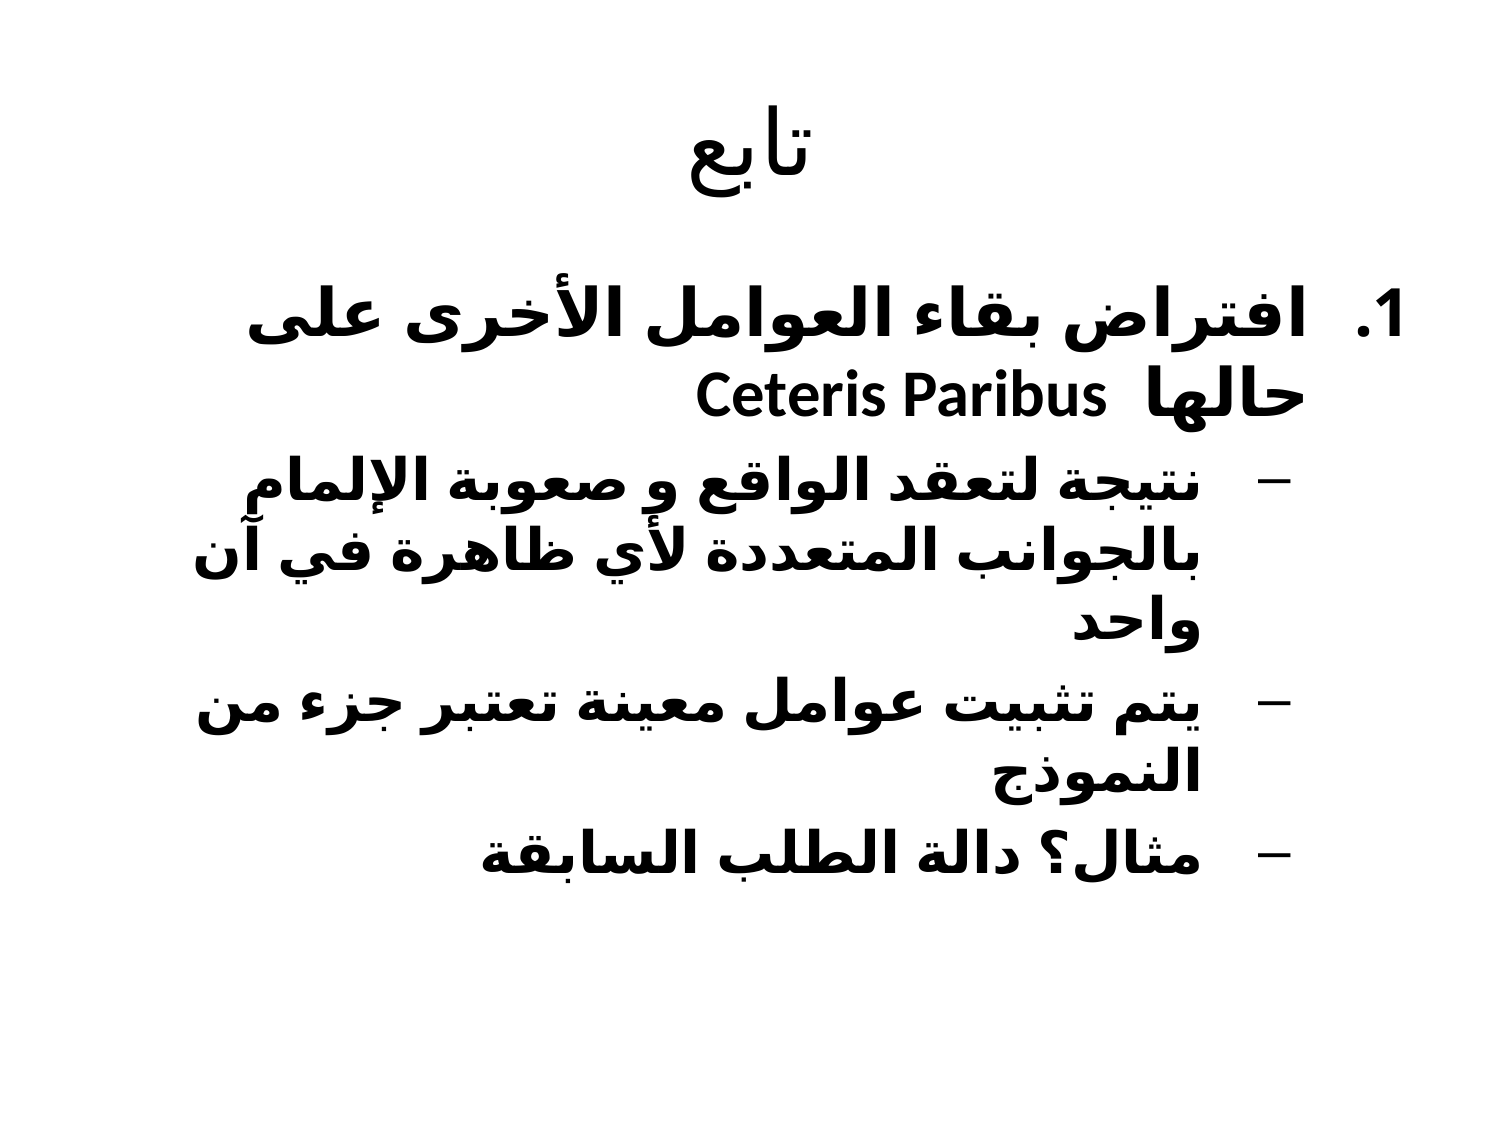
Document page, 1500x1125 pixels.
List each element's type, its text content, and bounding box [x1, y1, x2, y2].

title تابع [75, 45, 1425, 233]
list افتراض بقاء العوامل الأخرى على حالها Ceteris Paribus نتيجة لتعقد الواقع و صعوبة الإلمام بالجوانب المتعددة لأي ظاهرة في آن واحد يتم تثبيت عوامل معينة تعتبر جزء من النموذج مثال؟ دالة الطلب السابقة [75, 262, 1425, 1005]
